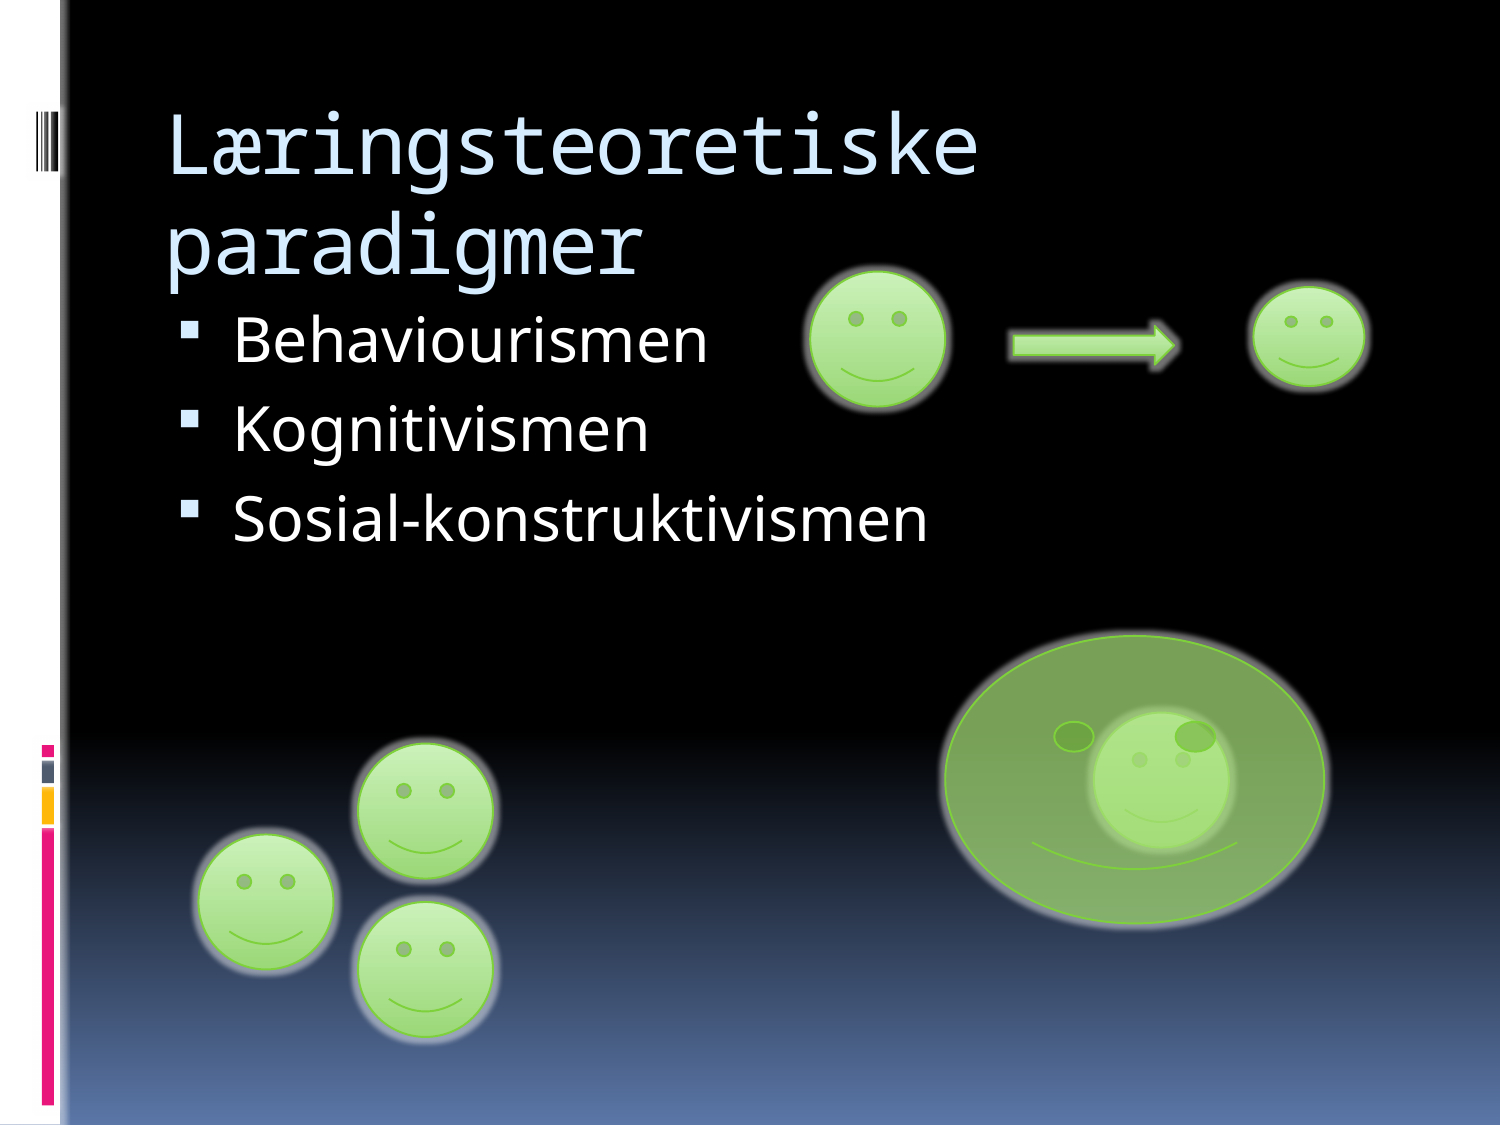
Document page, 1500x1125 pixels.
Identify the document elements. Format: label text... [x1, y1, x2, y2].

text_box [1012, 325, 1175, 366]
text_box [357, 742, 494, 880]
text_box [1252, 286, 1366, 388]
text_box [357, 900, 494, 1038]
title Læringsteoretiske paradigmer [150, 83, 1425, 234]
text_box [197, 833, 335, 971]
text_box [944, 634, 1326, 925]
text_box [809, 270, 947, 408]
list Behaviourismen Kognitivismen Sosial-konstruktivismen [150, 292, 1425, 1043]
